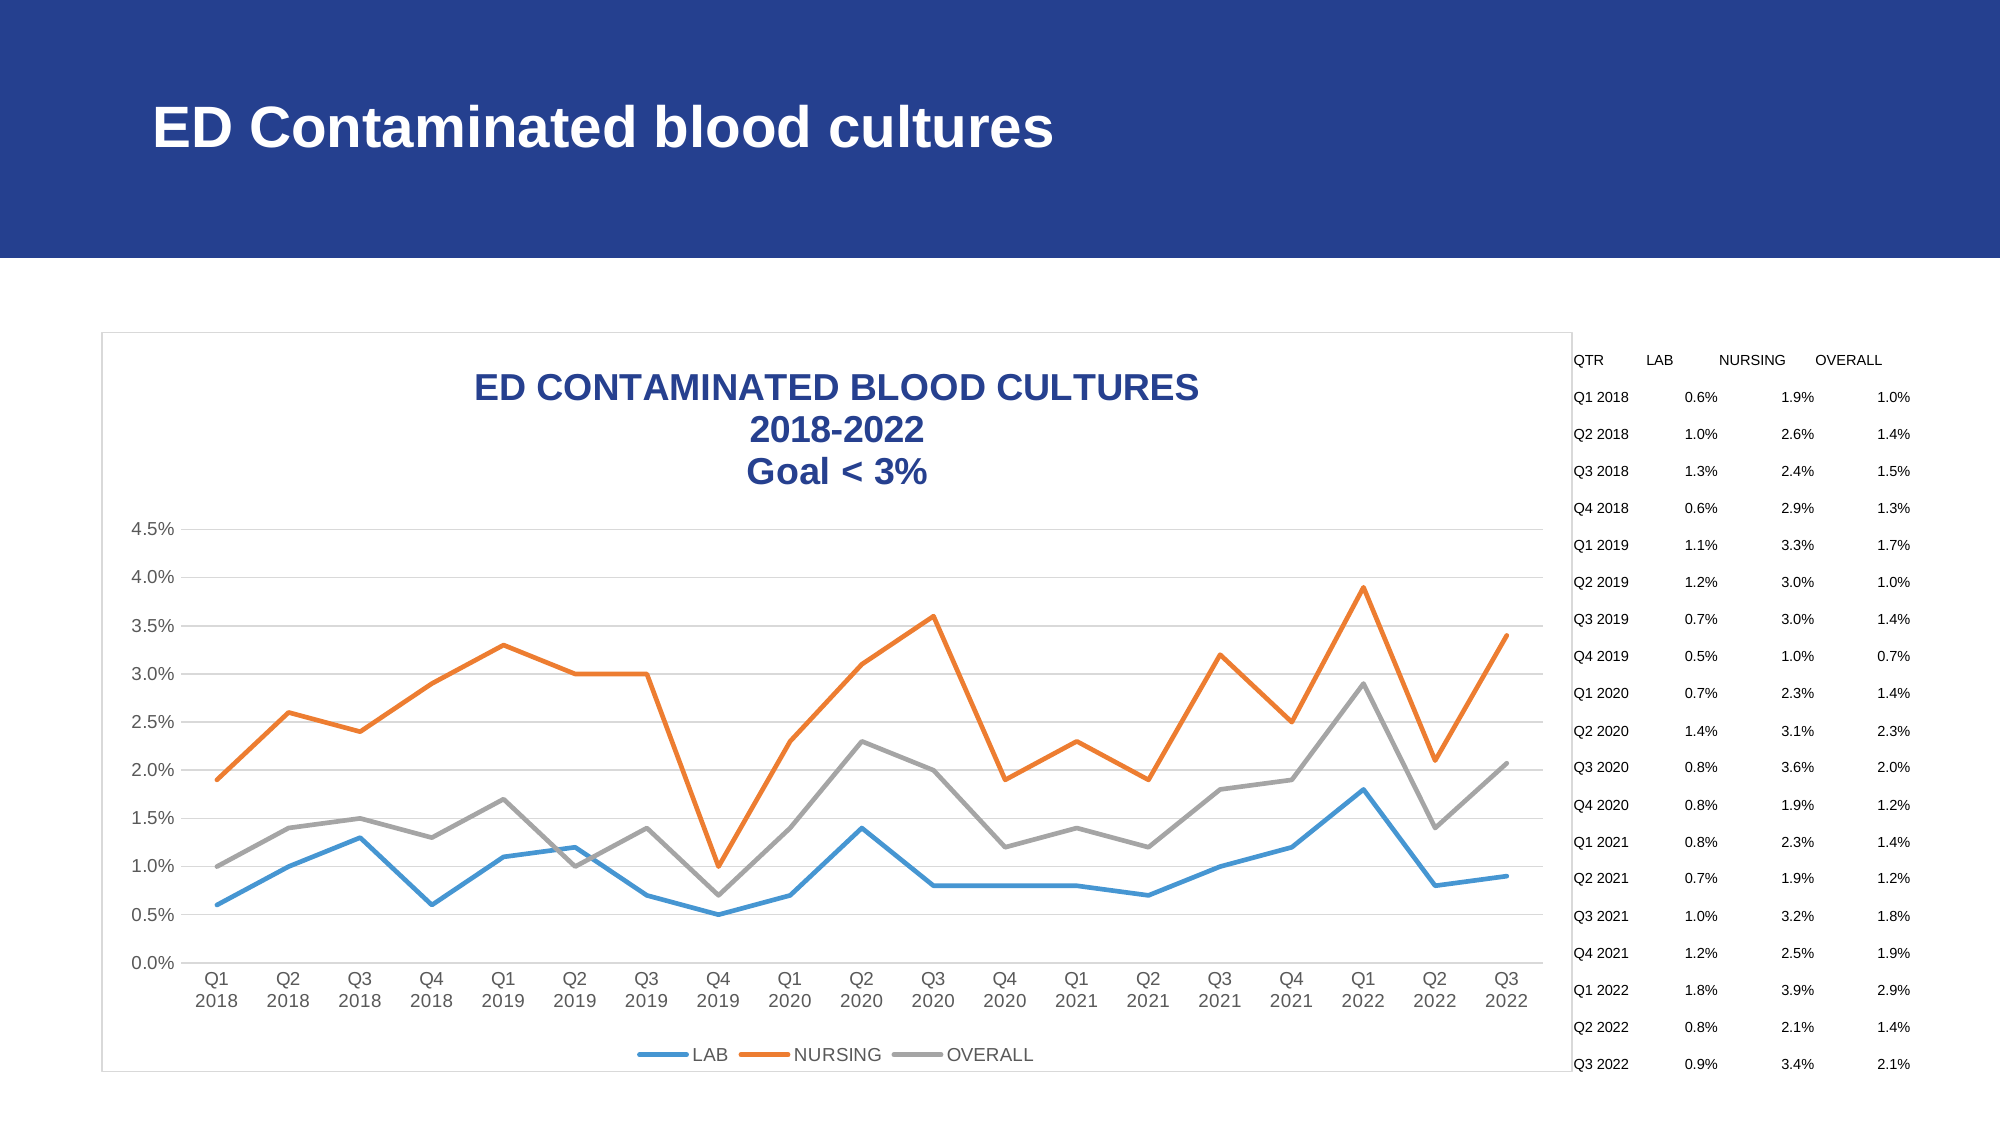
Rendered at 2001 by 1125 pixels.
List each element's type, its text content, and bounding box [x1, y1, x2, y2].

table_cell 3.9% [1718, 961, 1815, 998]
table_header NURSING [1718, 332, 1815, 369]
table_cell 1.4% [1646, 702, 1718, 739]
table_cell 1.7% [1815, 517, 1911, 554]
table_cell 3.6% [1718, 739, 1815, 776]
table_cell 1.1% [1646, 517, 1718, 554]
table_cell 1.9% [1718, 776, 1815, 813]
table_cell 1.5% [1815, 443, 1911, 480]
table_cell 2.6% [1718, 406, 1815, 443]
table_cell Q2 2018 [1578, 406, 1646, 443]
table_cell 1.4% [1815, 406, 1911, 443]
table_cell 0.7% [1646, 665, 1718, 702]
table_cell 2.1% [1815, 1035, 1911, 1072]
table_cell 1.8% [1646, 961, 1718, 998]
table_cell 1.4% [1815, 591, 1911, 628]
table_cell Q3 2018 [1578, 443, 1646, 480]
table_cell Q2 2019 [1578, 554, 1646, 591]
table_cell 2.3% [1815, 702, 1911, 739]
table_cell Q4 2020 [1578, 776, 1646, 813]
table_cell 0.8% [1646, 739, 1718, 776]
table_cell 2.3% [1718, 665, 1815, 702]
table_cell 1.2% [1646, 924, 1718, 961]
table_cell 1.2% [1646, 554, 1718, 591]
table_cell 1.2% [1815, 850, 1911, 887]
table_cell 1.3% [1815, 480, 1911, 517]
table_header QTR [1575, 332, 1646, 369]
table_cell 2.9% [1718, 480, 1815, 517]
table_cell Q1 2022 [1578, 961, 1646, 998]
table_cell 0.6% [1646, 480, 1718, 517]
table_cell 3.1% [1718, 702, 1815, 739]
table_cell 1.0% [1646, 406, 1718, 443]
table_cell 1.0% [1815, 554, 1911, 591]
table_cell 2.0% [1815, 739, 1911, 776]
table_cell 2.9% [1815, 961, 1911, 998]
table_cell 0.7% [1646, 591, 1718, 628]
chart [101, 331, 1574, 1073]
table_cell 0.8% [1646, 813, 1718, 850]
table_cell 0.8% [1646, 998, 1718, 1035]
table_cell Q4 2019 [1578, 628, 1646, 665]
table_cell 2.5% [1718, 924, 1815, 961]
table_cell Q3 2019 [1578, 591, 1646, 628]
table_cell 0.9% [1646, 1035, 1718, 1072]
table_cell 3.0% [1718, 591, 1815, 628]
table_cell Q4 2021 [1578, 924, 1646, 961]
table_cell 2.4% [1718, 443, 1815, 480]
table_cell 1.3% [1646, 443, 1718, 480]
table_cell 2.3% [1718, 813, 1815, 850]
table_cell Q3 2021 [1578, 887, 1646, 924]
table_header LAB [1646, 332, 1718, 369]
table_cell 1.8% [1815, 887, 1911, 924]
table_cell Q3 2022 [1578, 1035, 1646, 1072]
table_cell 3.2% [1718, 887, 1815, 924]
table_cell 1.4% [1815, 998, 1911, 1035]
table_cell Q1 2020 [1578, 665, 1646, 702]
table_cell 1.0% [1815, 369, 1911, 406]
table_cell 1.4% [1815, 665, 1911, 702]
table_cell Q3 2020 [1578, 739, 1646, 776]
table_cell Q2 2021 [1578, 850, 1646, 887]
table_header OVERALL [1815, 332, 1911, 369]
table_cell 0.5% [1646, 628, 1718, 665]
table_cell Q1 2019 [1578, 517, 1646, 554]
table_cell 3.3% [1718, 517, 1815, 554]
table_cell Q1 2018 [1578, 369, 1646, 406]
table_cell 0.7% [1815, 628, 1911, 665]
table_cell Q2 2022 [1578, 998, 1646, 1035]
table_cell 1.9% [1815, 924, 1911, 961]
table_cell 0.7% [1646, 850, 1718, 887]
table_cell Q1 2021 [1578, 813, 1646, 850]
table_cell Q4 2018 [1578, 480, 1646, 517]
table_cell Q2 2020 [1578, 702, 1646, 739]
table_cell 1.9% [1718, 850, 1815, 887]
table_cell 1.9% [1718, 369, 1815, 406]
table_cell 3.0% [1718, 554, 1815, 591]
table_cell 1.4% [1815, 813, 1911, 850]
table_cell 0.8% [1646, 776, 1718, 813]
title ED Contaminated blood cultures [137, 20, 1863, 238]
table_cell 3.4% [1718, 1035, 1815, 1072]
table_cell 0.6% [1646, 369, 1718, 406]
table_cell 1.2% [1815, 776, 1911, 813]
table_cell 2.1% [1718, 998, 1815, 1035]
table_cell 1.0% [1718, 628, 1815, 665]
table_cell 1.0% [1646, 887, 1718, 924]
